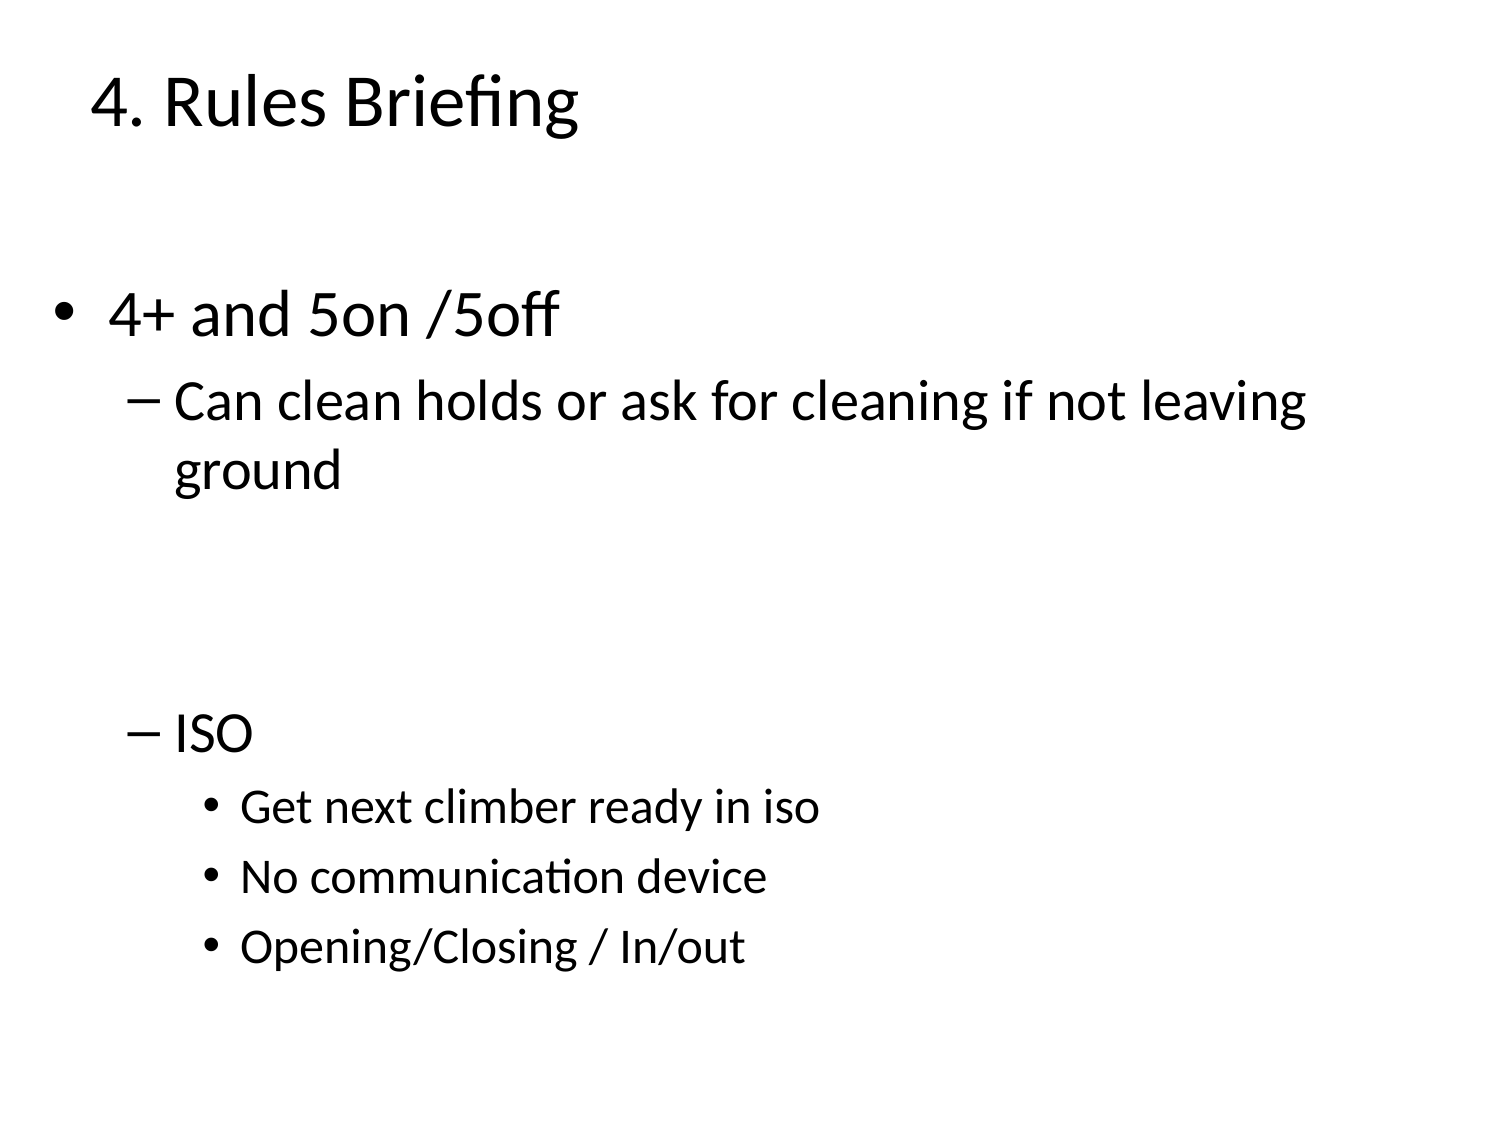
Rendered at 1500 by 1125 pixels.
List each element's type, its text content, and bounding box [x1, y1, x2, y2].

title 4. Rules Briefing [75, 2, 1425, 191]
list 4+ and 5on /5off Can clean holds or ask for cleaning if not leaving ground ISO Get next climber ready in iso No communication device Opening/Closing / In/out [37, 262, 1438, 1005]
